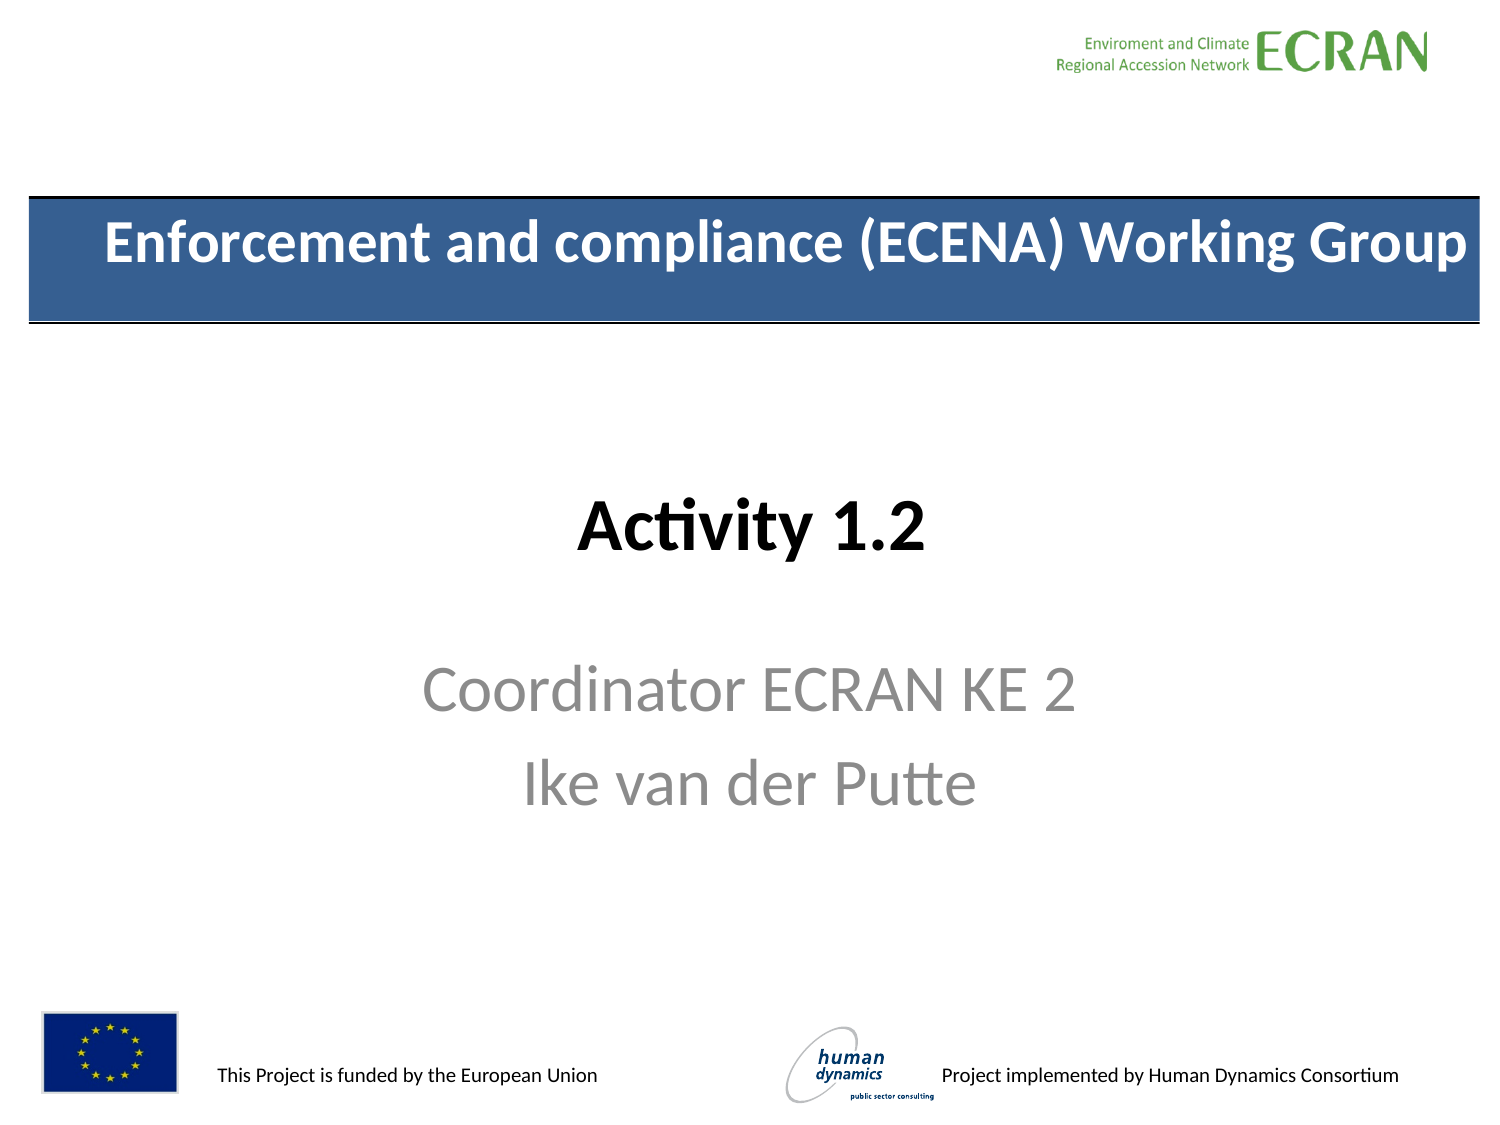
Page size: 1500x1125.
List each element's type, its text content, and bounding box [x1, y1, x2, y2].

title [112, 382, 1388, 591]
picture [28, 192, 1480, 374]
subtitle Coordinator ECRAN KE 2 Ike van der Putte [225, 637, 1275, 925]
text_box Activity 1.2 [563, 467, 943, 573]
picture [1057, 30, 1427, 73]
picture [41, 1011, 179, 1094]
